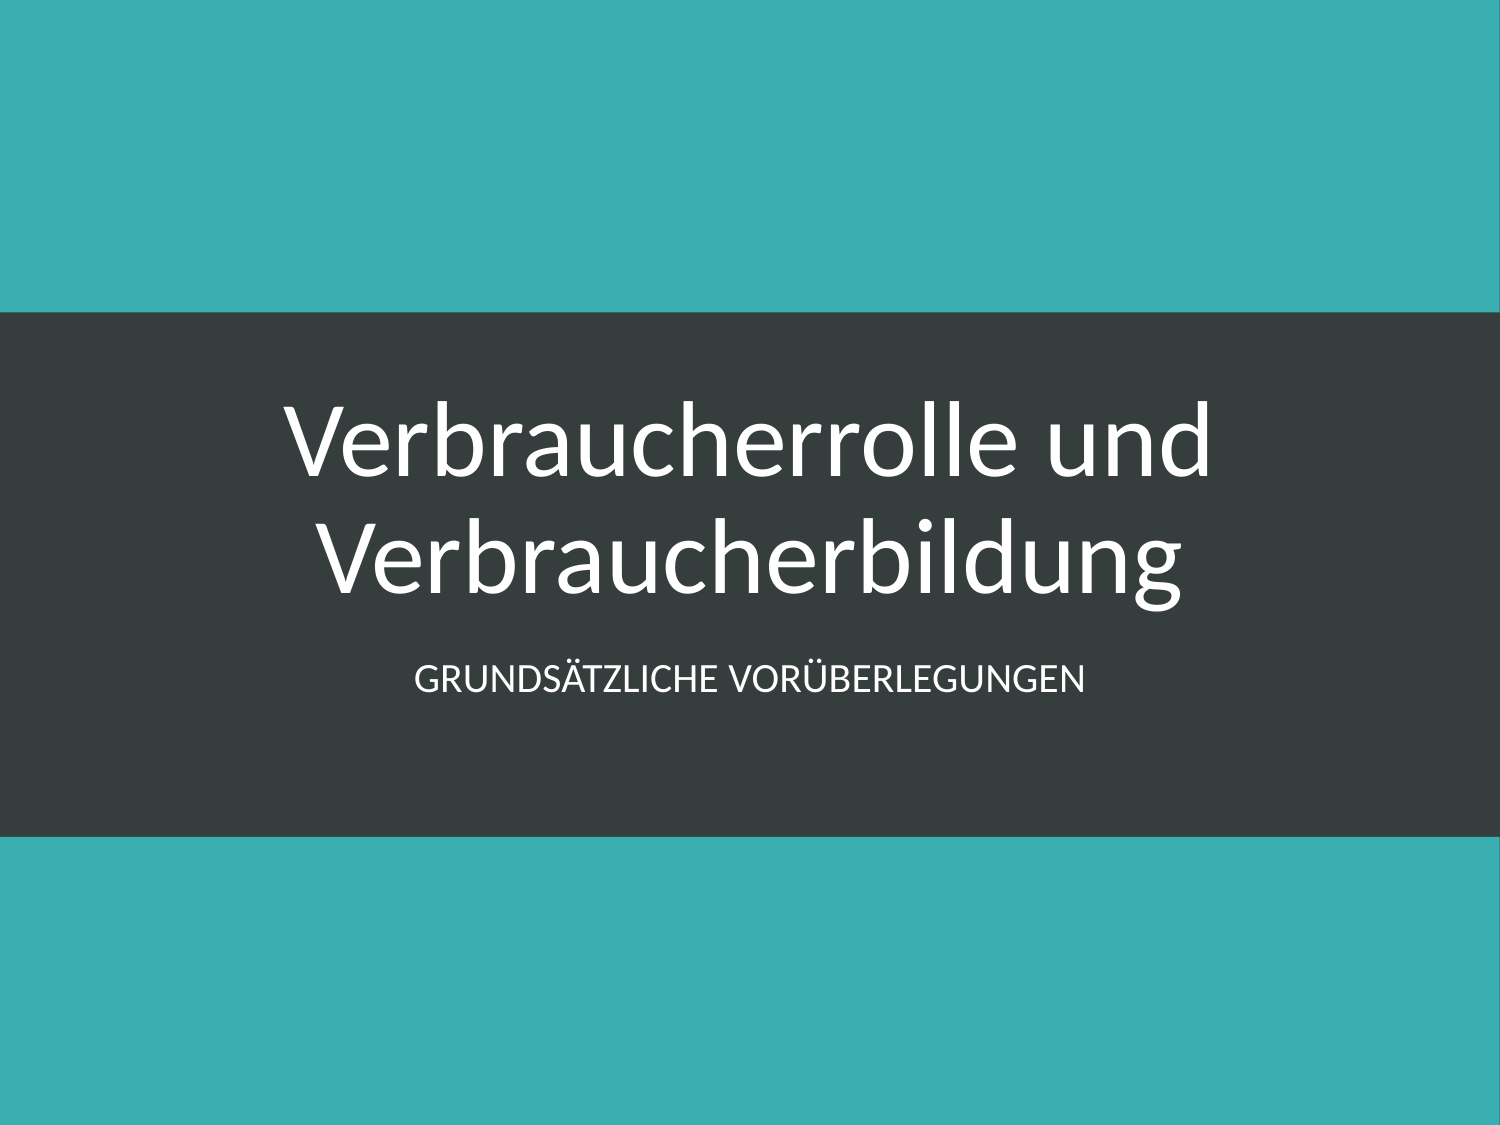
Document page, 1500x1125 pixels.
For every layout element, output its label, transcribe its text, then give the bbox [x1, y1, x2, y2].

subtitle Grundsätzliche Vorüberlegungen [159, 649, 1341, 800]
title Verbraucherrolle und Verbraucherbildung [159, 375, 1341, 624]
